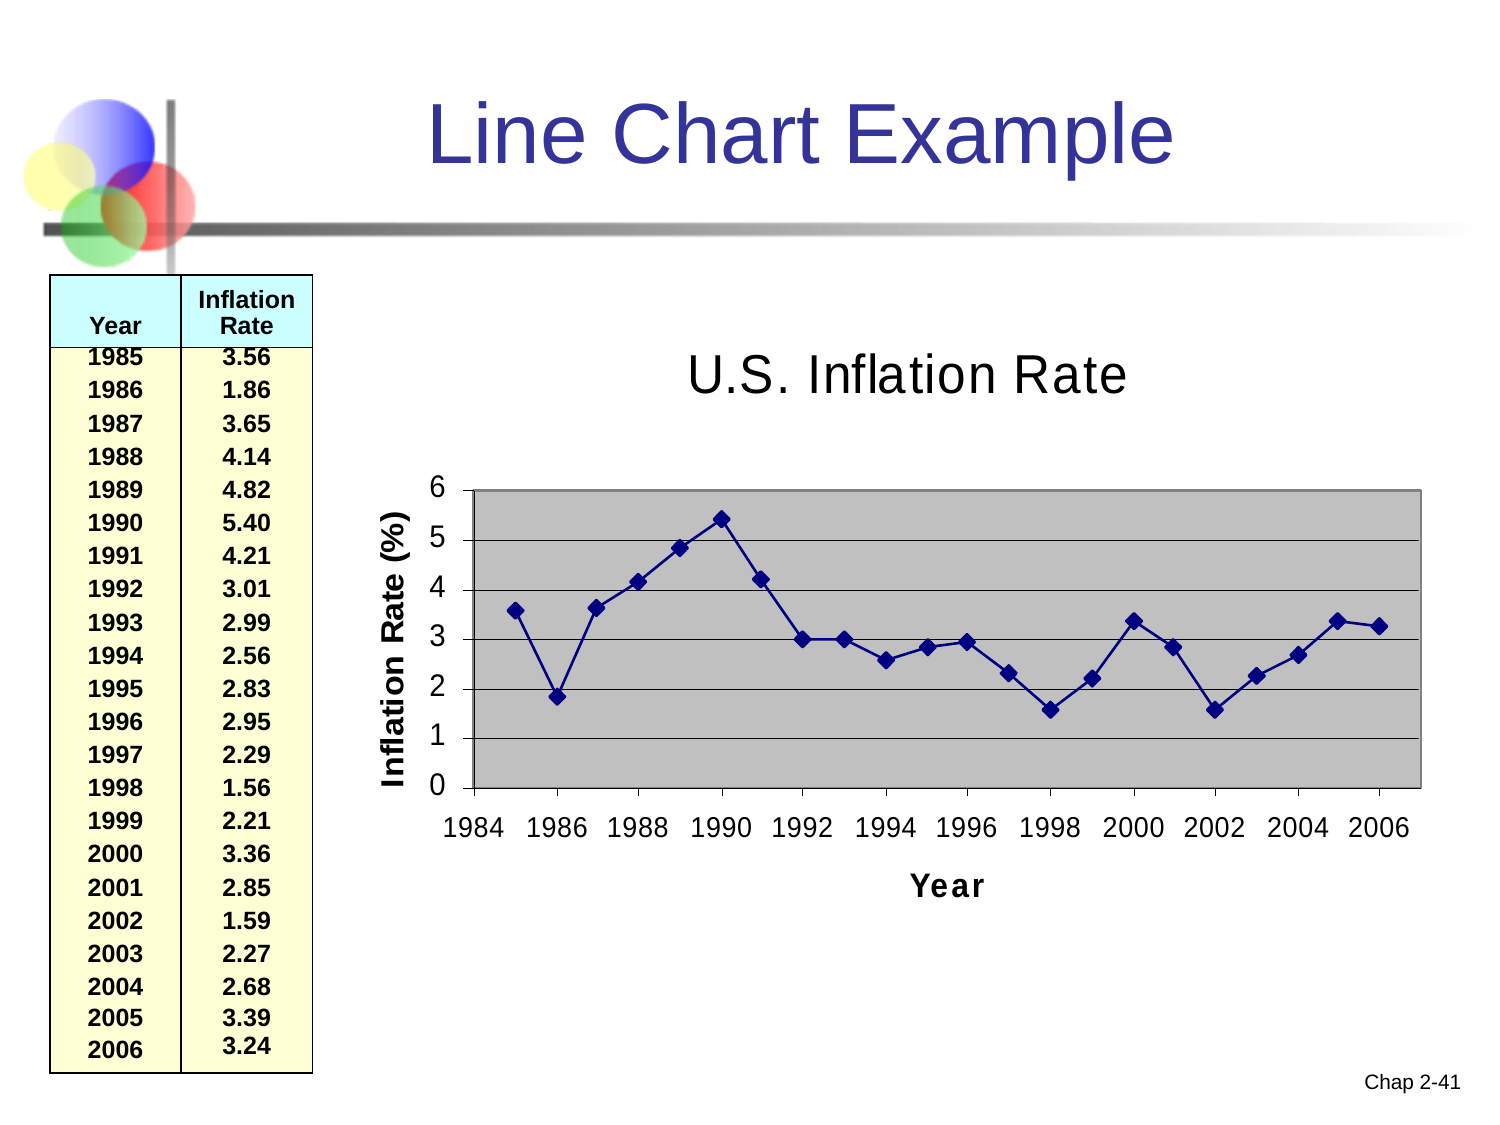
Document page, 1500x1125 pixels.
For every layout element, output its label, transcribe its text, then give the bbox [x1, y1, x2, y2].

table_cell 2.95 [182, 712, 312, 745]
table_cell 1993 [51, 612, 180, 646]
table_cell 1994 [51, 646, 180, 679]
table_cell 1992 [51, 579, 180, 612]
title Line Chart Example [162, 62, 1442, 188]
table_cell 1987 [51, 414, 180, 447]
table_cell 1999 [51, 811, 180, 844]
table_cell 3.65 [182, 414, 312, 447]
table_header Inflation Rate [182, 276, 312, 347]
table_cell 3.36 [182, 844, 312, 877]
table_cell 4.21 [182, 546, 312, 579]
table_header Year [51, 276, 180, 347]
table_cell 4.14 [182, 447, 312, 480]
table_cell 2001 [51, 877, 180, 911]
table_cell 2003 [51, 944, 180, 977]
table_cell 2.68 [182, 977, 312, 1010]
table_cell 2000 [51, 844, 180, 877]
table_cell 2.21 [182, 811, 312, 844]
picture [24, 99, 1475, 297]
table_cell 1988 [51, 447, 180, 480]
table_cell 2.85 [182, 877, 312, 911]
table_cell 1990 [51, 513, 180, 546]
table_cell 2004 [51, 977, 180, 1010]
table_cell 2006 [51, 1040, 180, 1072]
table_cell 2.56 [182, 646, 312, 679]
table_cell 2005 [51, 1010, 180, 1040]
table_cell 2.27 [182, 944, 312, 977]
table_cell 3.56 [182, 348, 312, 380]
table_cell 1989 [51, 480, 180, 513]
table_cell 3.01 [182, 579, 312, 612]
slide_number Chap 2-41 [1162, 1049, 1476, 1101]
table_cell 2.99 [182, 612, 312, 646]
table_cell 1.59 [182, 911, 312, 944]
table_cell 1997 [51, 745, 180, 778]
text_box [324, 299, 1498, 959]
table_cell 1995 [51, 679, 180, 712]
table_cell 4.82 [182, 480, 312, 513]
table_cell 3.24 [182, 1040, 312, 1072]
table_cell 1986 [51, 380, 180, 414]
table_cell 1.86 [182, 380, 312, 414]
table_cell 3.39 [182, 1010, 312, 1040]
table_cell 2.83 [182, 679, 312, 712]
table_cell 1996 [51, 712, 180, 745]
table_cell 1.56 [182, 778, 312, 811]
table_cell 2.29 [182, 745, 312, 778]
table_cell 2002 [51, 911, 180, 944]
table_cell 1985 [51, 348, 180, 380]
table_cell 1991 [51, 546, 180, 579]
table_cell 5.40 [182, 513, 312, 546]
table_cell 1998 [51, 778, 180, 811]
